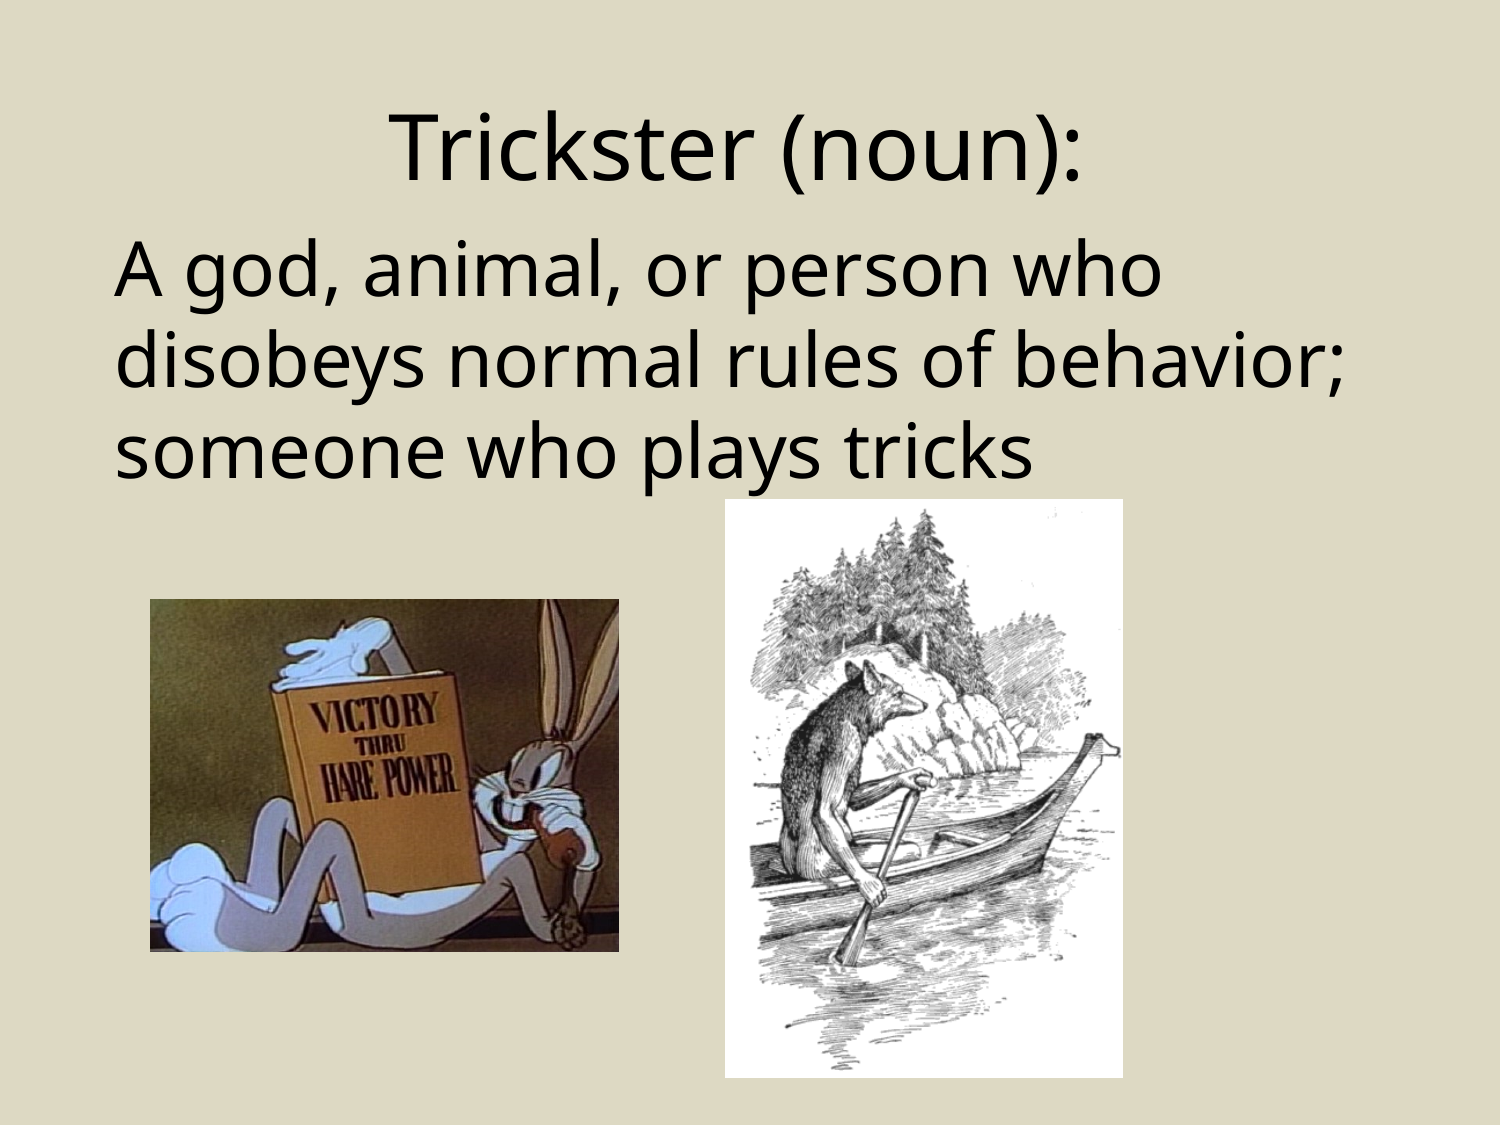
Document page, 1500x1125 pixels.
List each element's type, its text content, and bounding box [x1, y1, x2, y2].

picture [724, 499, 1124, 1078]
subtitle A god, animal, or person who disobeys normal rules of behavior; someone who plays tricks [99, 212, 1400, 563]
title Trickster (noun): [99, 62, 1375, 212]
picture [149, 599, 619, 952]
